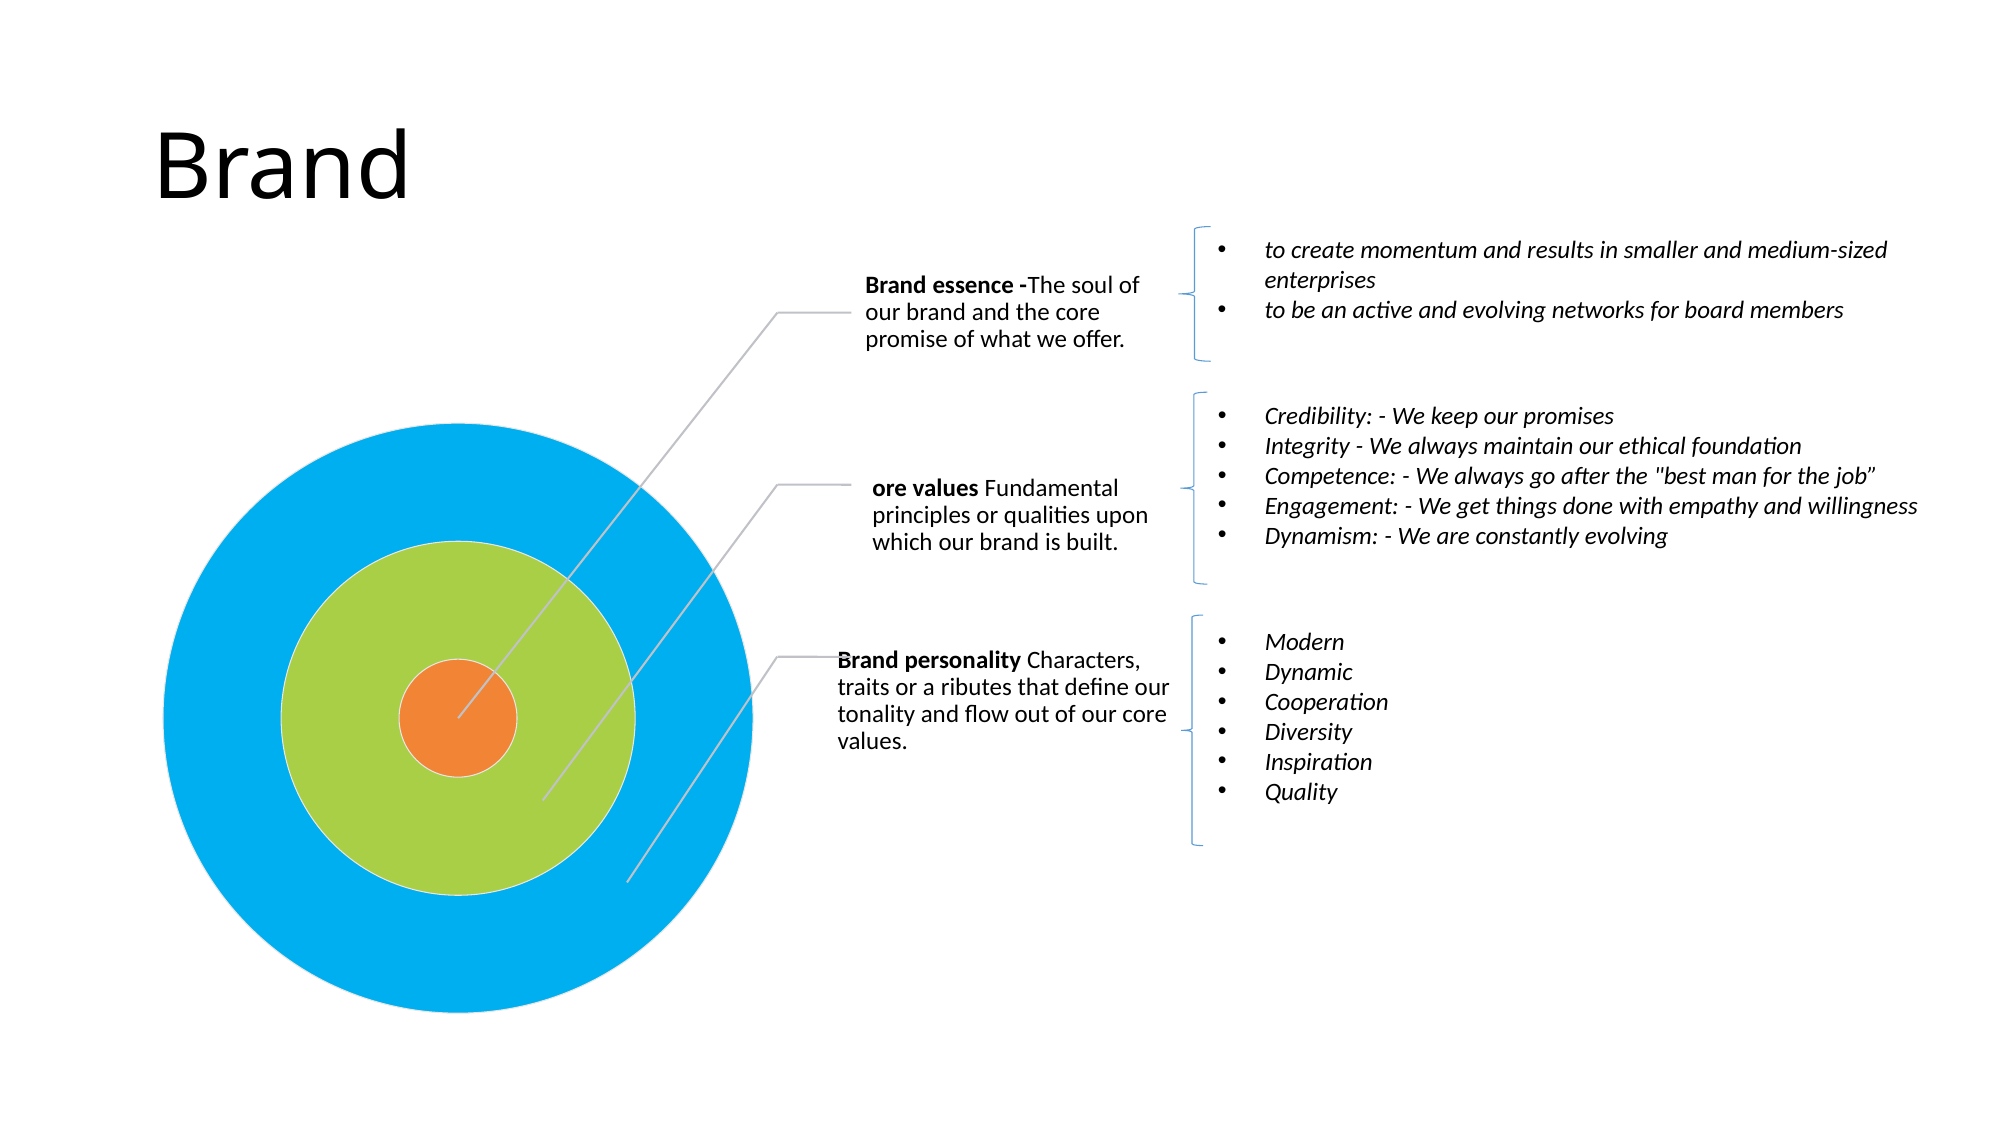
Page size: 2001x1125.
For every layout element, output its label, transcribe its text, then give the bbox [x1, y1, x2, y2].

text_box Credibility: - We keep our promises Integrity - We always maintain our ethical foundation Competence: - We always go after the "best man for the job” Engagement: - We get things done with empathy and willingness Dynamism: - We are constantly evolving [1208, 392, 2000, 557]
text_box Modern Dynamic Cooperation Diversity Inspiration Quality [1204, 618, 2000, 813]
title Brand [137, 59, 1863, 226]
text_box to create momentum and results in smaller and medium-sized enterprises to be an active and evolving networks for board members [1211, 226, 1990, 332]
text_box [1203, 226, 1211, 362]
text_box [1203, 391, 1208, 585]
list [137, 226, 1203, 1014]
